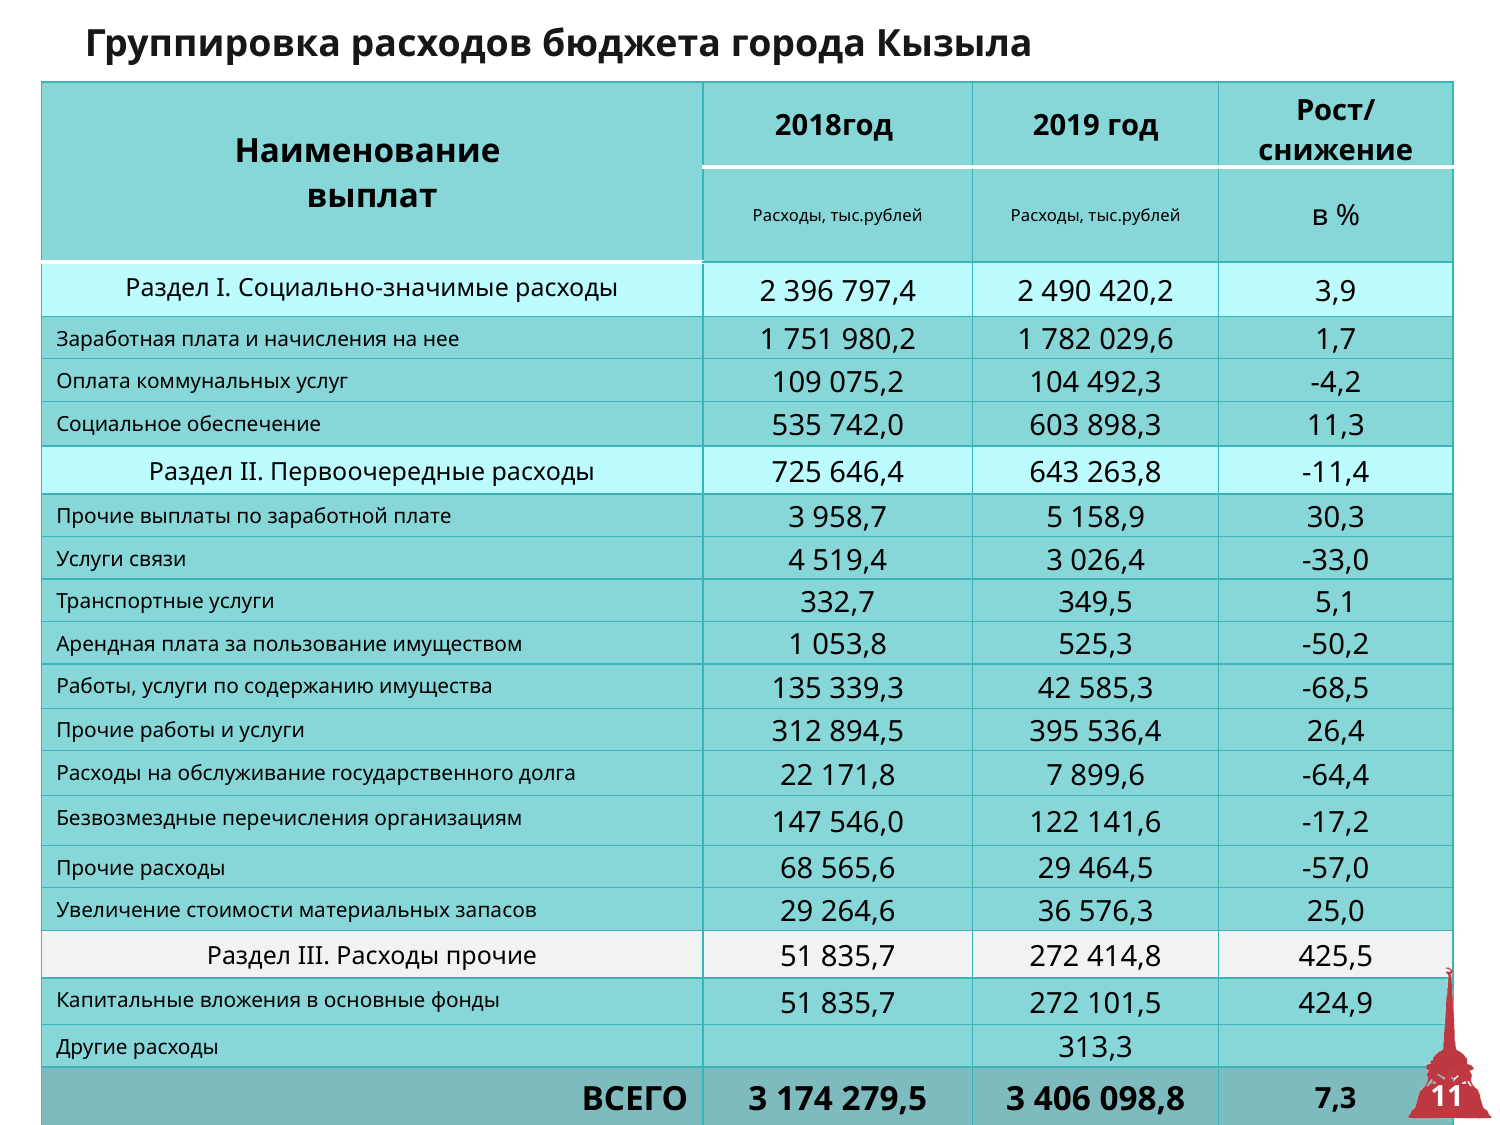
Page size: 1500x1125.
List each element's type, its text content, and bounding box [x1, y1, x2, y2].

table_cell 312 894,5 [704, 709, 972, 750]
table_cell Арендная плата за пользование имуществом [42, 622, 702, 663]
table_cell 104 492,3 [973, 359, 1218, 401]
table_cell -11,4 [1219, 447, 1452, 493]
table_cell 349,5 [973, 580, 1218, 621]
table_cell 7,3 [1219, 1068, 1389, 1125]
table_cell Расходы, тыс.рублей [973, 169, 1218, 261]
table_cell 4 519,4 [704, 537, 972, 578]
table_header 2019 год [973, 83, 1218, 165]
table_cell в % [1219, 169, 1452, 261]
table_cell Увеличение стоимости материальных запасов [42, 888, 702, 930]
table_cell Прочие расходы [42, 846, 702, 887]
table_header Наименование выплат [42, 83, 702, 260]
text_box Группировка расходов бюджета города Кызыла [70, 11, 1477, 72]
table_cell 525,3 [973, 622, 1218, 663]
table_cell 424,9 [1219, 979, 1389, 1024]
table_cell 3 958,7 [704, 495, 972, 536]
table_cell 535 742,0 [704, 402, 972, 445]
table_cell 2 396 797,4 [704, 263, 972, 316]
table_cell Другие расходы [42, 1025, 702, 1066]
table_cell 25,0 [1219, 888, 1452, 930]
table_cell -64,4 [1219, 751, 1452, 795]
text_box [1394, 965, 1500, 1125]
table_cell 135 339,3 [704, 665, 972, 708]
table_cell 11,3 [1219, 402, 1452, 445]
table_cell Раздел I. Социально-значимые расходы [42, 264, 702, 316]
table_cell 22 171,8 [704, 751, 972, 795]
table_cell 425,5 [1219, 931, 1452, 977]
table_cell 29 264,6 [704, 888, 972, 930]
table_cell -17,2 [1219, 796, 1452, 845]
table_cell 68 565,6 [704, 846, 972, 887]
table_cell [704, 1025, 972, 1066]
table_cell Транспортные услуги [42, 580, 702, 621]
table_cell Оплата коммунальных услуг [42, 359, 702, 401]
table_cell 26,4 [1219, 709, 1452, 750]
table_cell 147 546,0 [704, 796, 972, 845]
table_cell 272 414,8 [973, 931, 1218, 977]
table_cell 3,9 [1219, 263, 1452, 316]
table_cell 1 782 029,6 [973, 317, 1218, 358]
table_cell Раздел II. Первоочередные расходы [42, 447, 702, 493]
table_cell 122 141,6 [973, 796, 1218, 845]
table_cell 1 751 980,2 [704, 317, 972, 358]
table_cell 51 835,7 [704, 931, 972, 977]
table_cell 1,7 [1219, 317, 1452, 358]
table_cell 1 053,8 [704, 622, 972, 663]
table_cell Капитальные вложения в основные фонды [42, 979, 702, 1024]
table_cell [1219, 1025, 1389, 1066]
table_cell 3 174 279,5 [704, 1068, 972, 1125]
table_cell Прочие работы и услуги [42, 709, 702, 750]
table_header Рост/ снижение [1219, 83, 1452, 165]
table_cell Прочие выплаты по заработной плате [42, 495, 702, 536]
table_cell 395 536,4 [973, 709, 1218, 750]
table_cell 51 835,7 [704, 979, 972, 1024]
table_cell ВСЕГО [42, 1068, 702, 1125]
table_cell -33,0 [1219, 537, 1452, 578]
table_cell 7 899,6 [973, 751, 1218, 795]
table_cell 109 075,2 [704, 359, 972, 401]
table_cell Безвозмездные перечисления организациям [42, 796, 702, 845]
table_cell 2 490 420,2 [973, 263, 1218, 316]
table_cell 29 464,5 [973, 846, 1218, 887]
table_cell 5,1 [1219, 580, 1452, 621]
table_cell 30,3 [1219, 495, 1452, 536]
table_cell 643 263,8 [973, 447, 1218, 493]
table_cell Раздел III. Расходы прочие [42, 931, 702, 977]
table_cell 42 585,3 [973, 665, 1218, 708]
table_cell 36 576,3 [973, 888, 1218, 930]
table_cell Расходы, тыс.рублей [704, 169, 972, 261]
table_header 2018год [704, 83, 972, 165]
table_cell 5 158,9 [973, 495, 1218, 536]
table_cell 3 406 098,8 [973, 1068, 1218, 1125]
table_cell 313,3 [973, 1025, 1218, 1066]
table_cell Социальное обеспечение [42, 402, 702, 445]
table_cell Услуги связи [42, 537, 702, 578]
table_cell -4,2 [1219, 359, 1452, 401]
table_cell Заработная плата и начисления на нее [42, 317, 702, 358]
table_cell Расходы на обслуживание государственного долга [42, 751, 702, 795]
table_cell Работы, услуги по содержанию имущества [42, 665, 702, 708]
table_cell 272 101,5 [973, 979, 1218, 1024]
table_cell -50,2 [1219, 622, 1452, 663]
table_cell 603 898,3 [973, 402, 1218, 445]
table_cell -68,5 [1219, 665, 1452, 708]
table_cell 332,7 [704, 580, 972, 621]
table_cell 725 646,4 [704, 447, 972, 493]
table_cell 3 026,4 [973, 537, 1218, 578]
table_cell -57,0 [1219, 846, 1452, 887]
